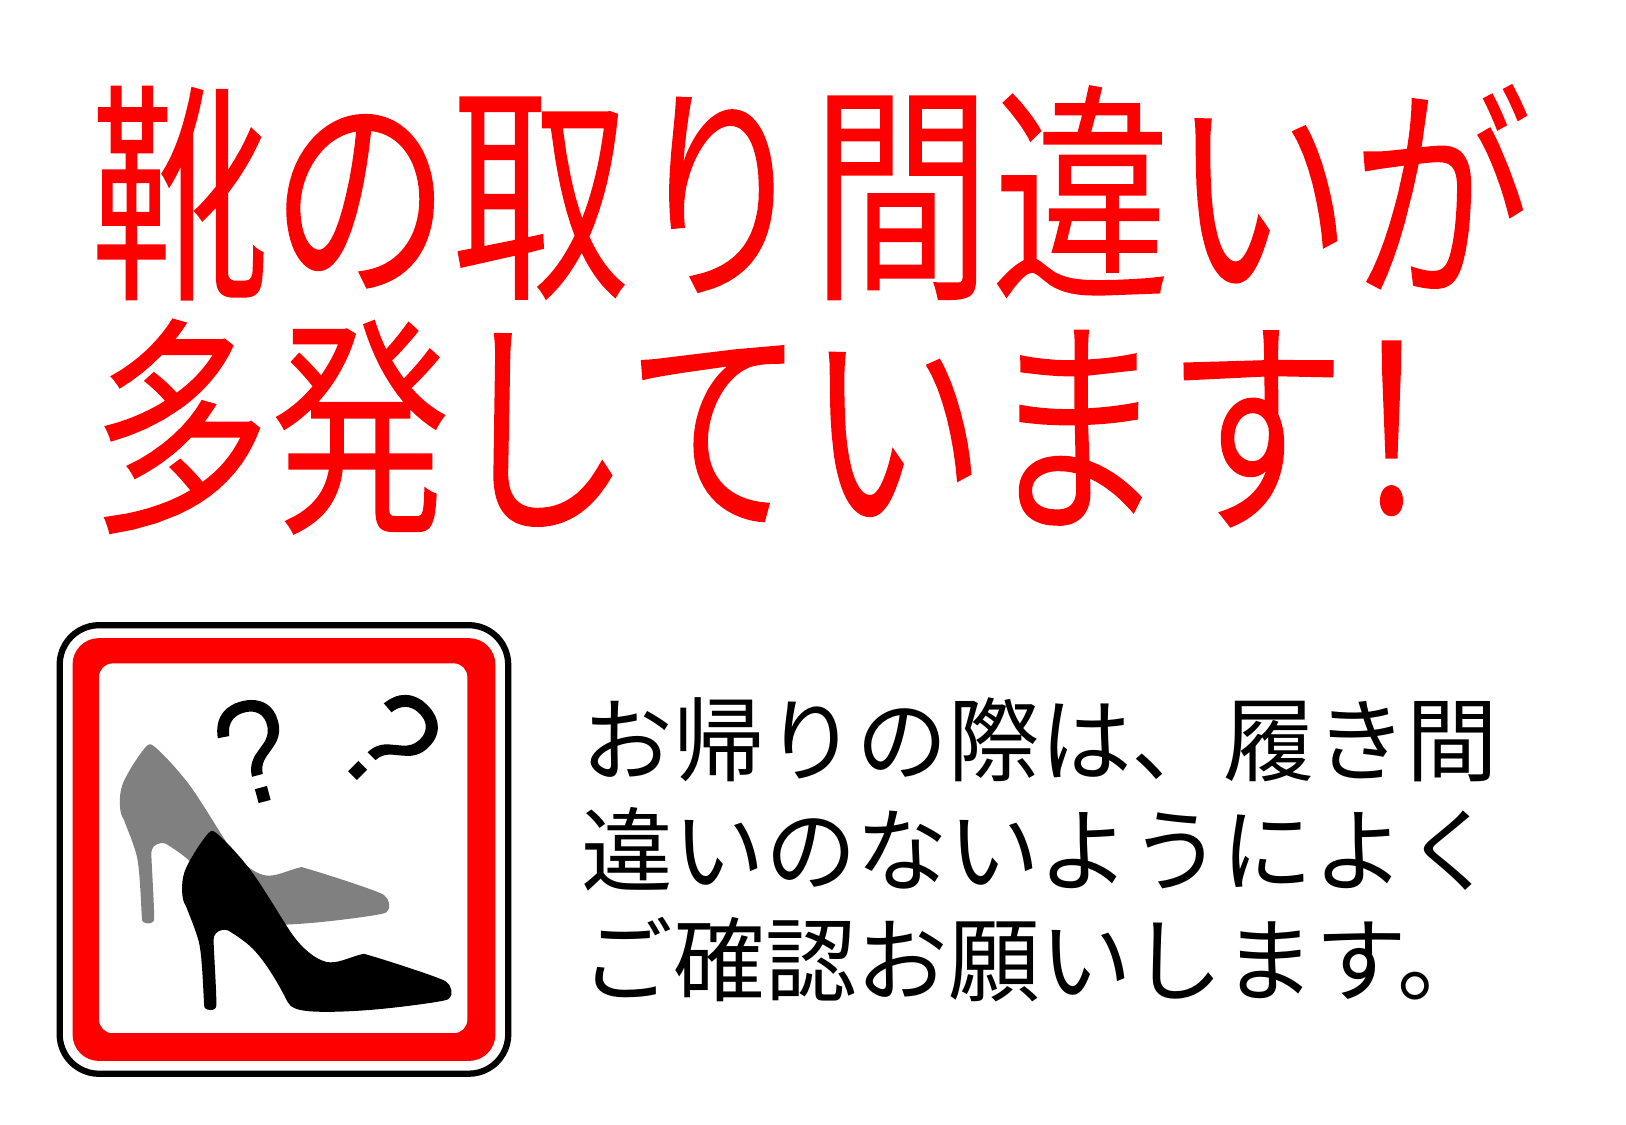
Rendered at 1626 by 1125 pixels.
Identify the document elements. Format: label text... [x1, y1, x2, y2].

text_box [59, 624, 509, 1075]
text_box お帰りの際は、履き間違いのないようによくご確認お願いします。 [566, 675, 1578, 1020]
